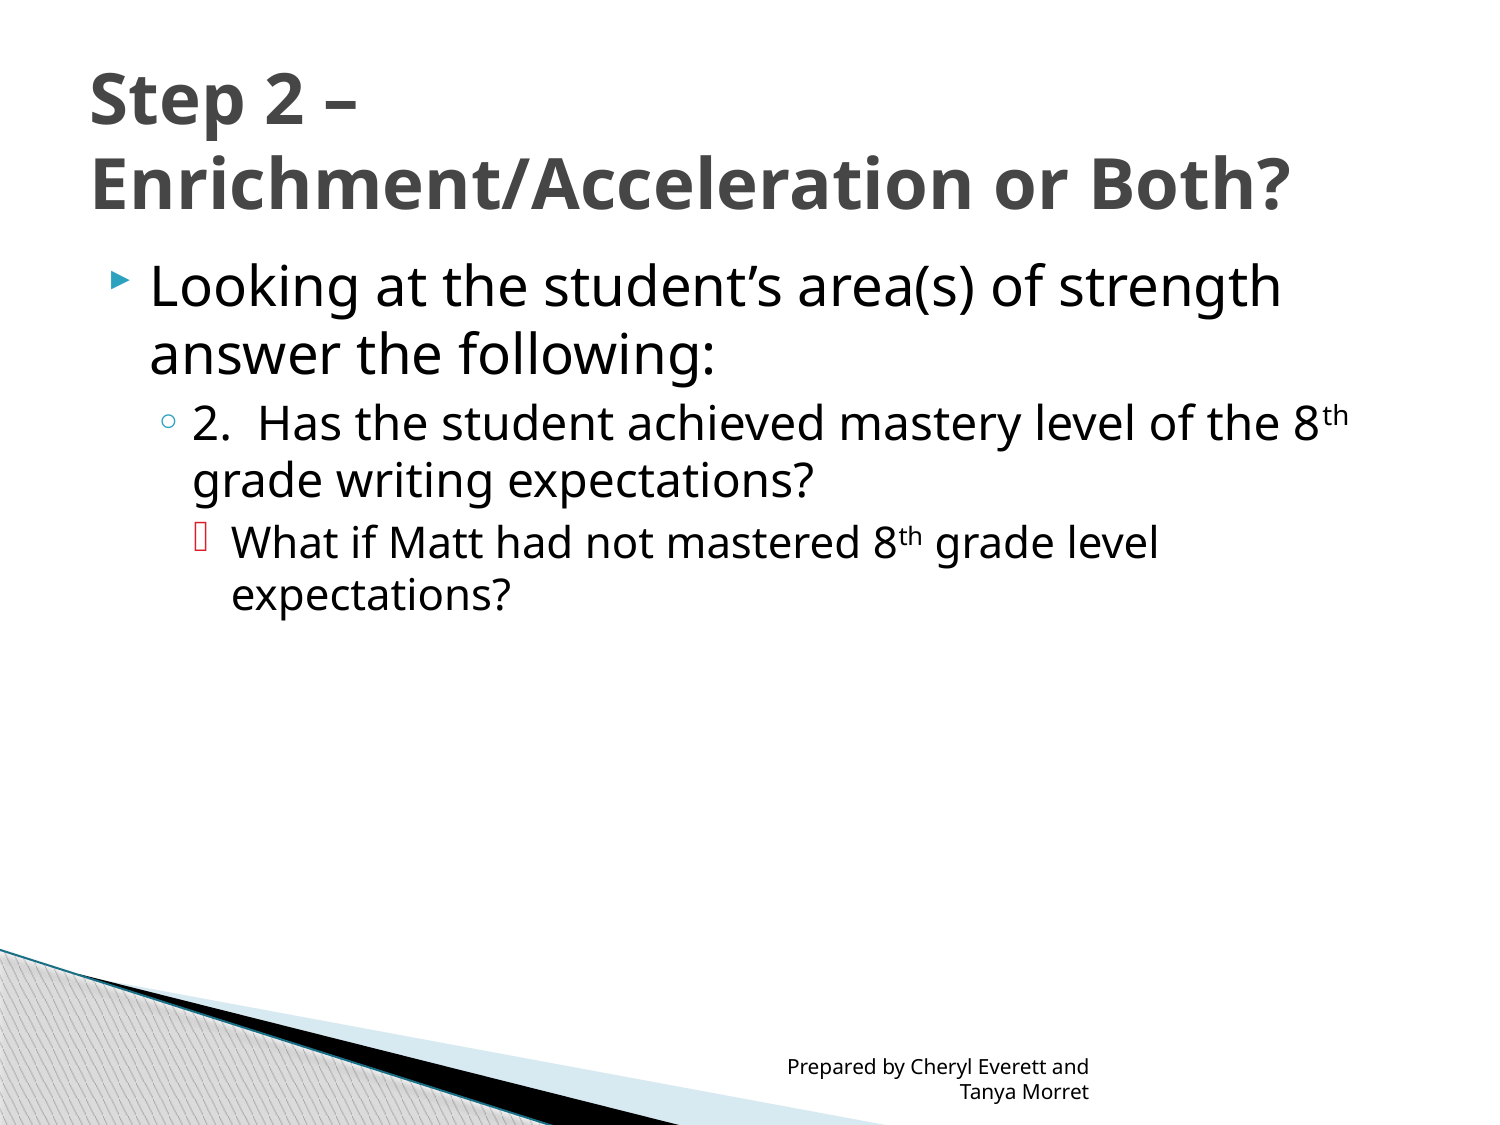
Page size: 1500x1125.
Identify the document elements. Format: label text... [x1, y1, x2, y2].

title Step 2 – Enrichment/Acceleration or Both? [75, 45, 1425, 233]
footer Prepared by Cheryl Everett and Tanya Morret [718, 1051, 1105, 1112]
list Looking at the student’s area(s) of strength answer the following: 2. Has the student achieved mastery level of the 8th grade writing expectations? What if Matt had not mastered 8th grade level expectations? [74, 242, 1426, 986]
